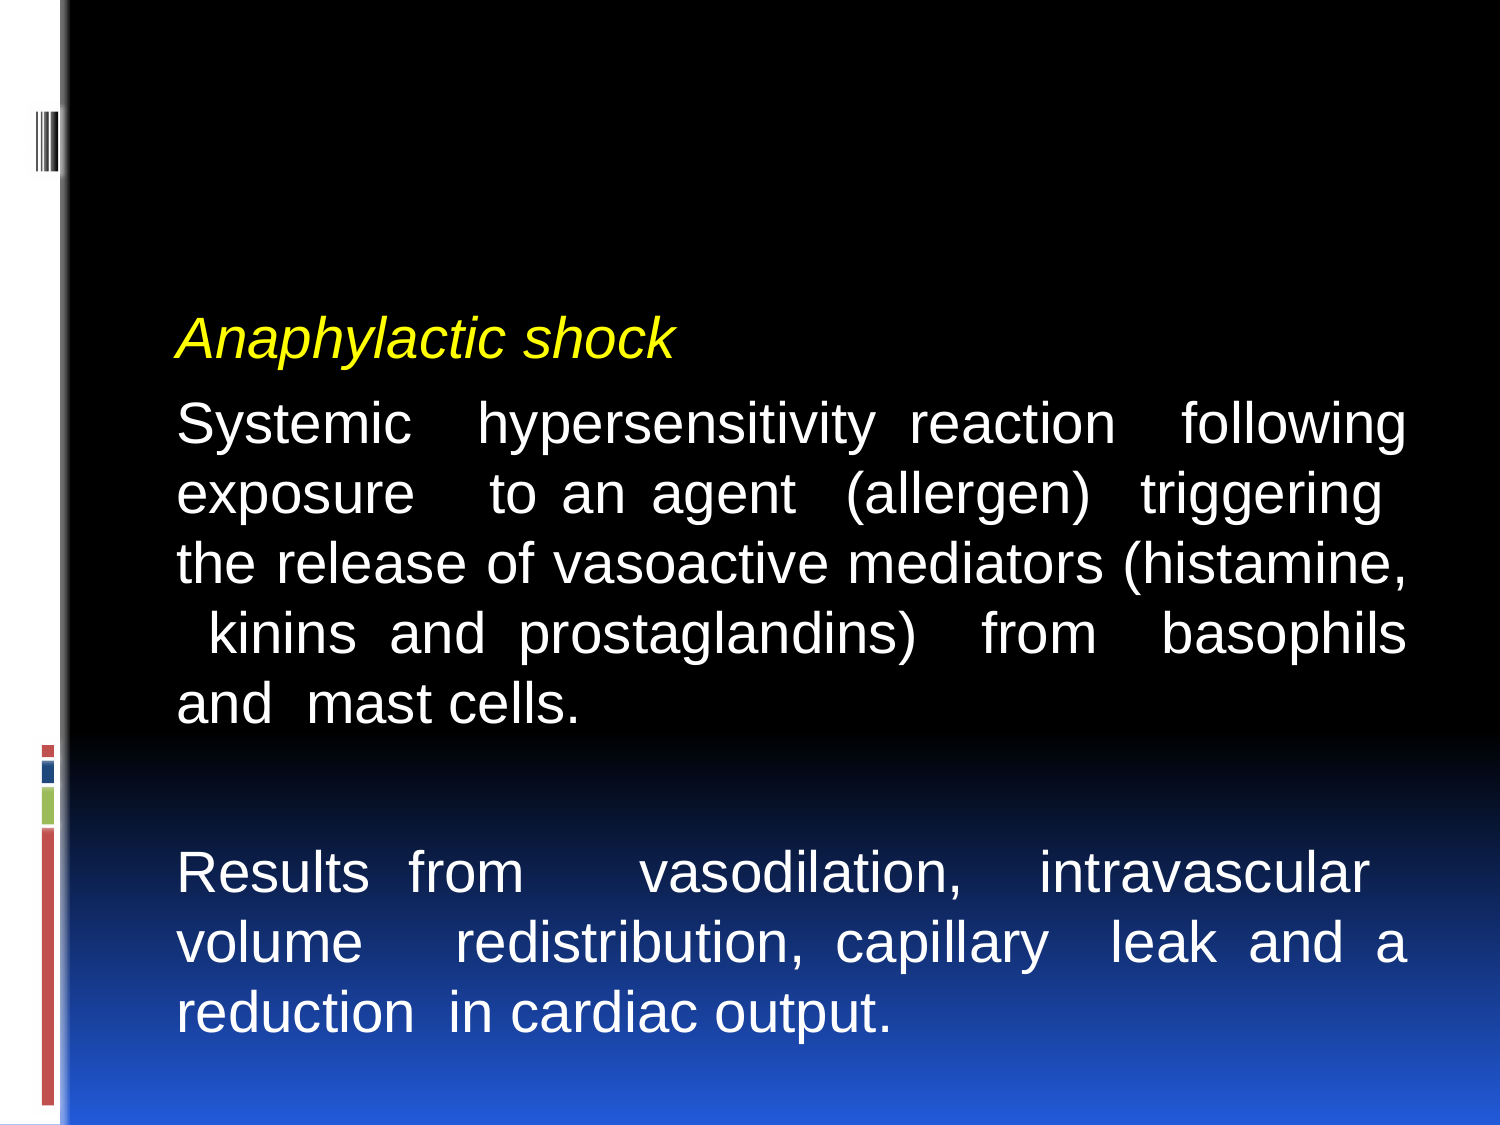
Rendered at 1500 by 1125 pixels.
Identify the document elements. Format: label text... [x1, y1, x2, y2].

list Anaphylactic shock Systemic hypersensitivity reaction following exposure to an agent (allergen) triggering the release of vasoactive mediators (histamine, kinins and prostaglandins) from basophils and mast cells. Results from vasodilation, intravascular volume redistribution, capillary leak and a reduction in cardiac output. [149, 292, 1426, 1043]
